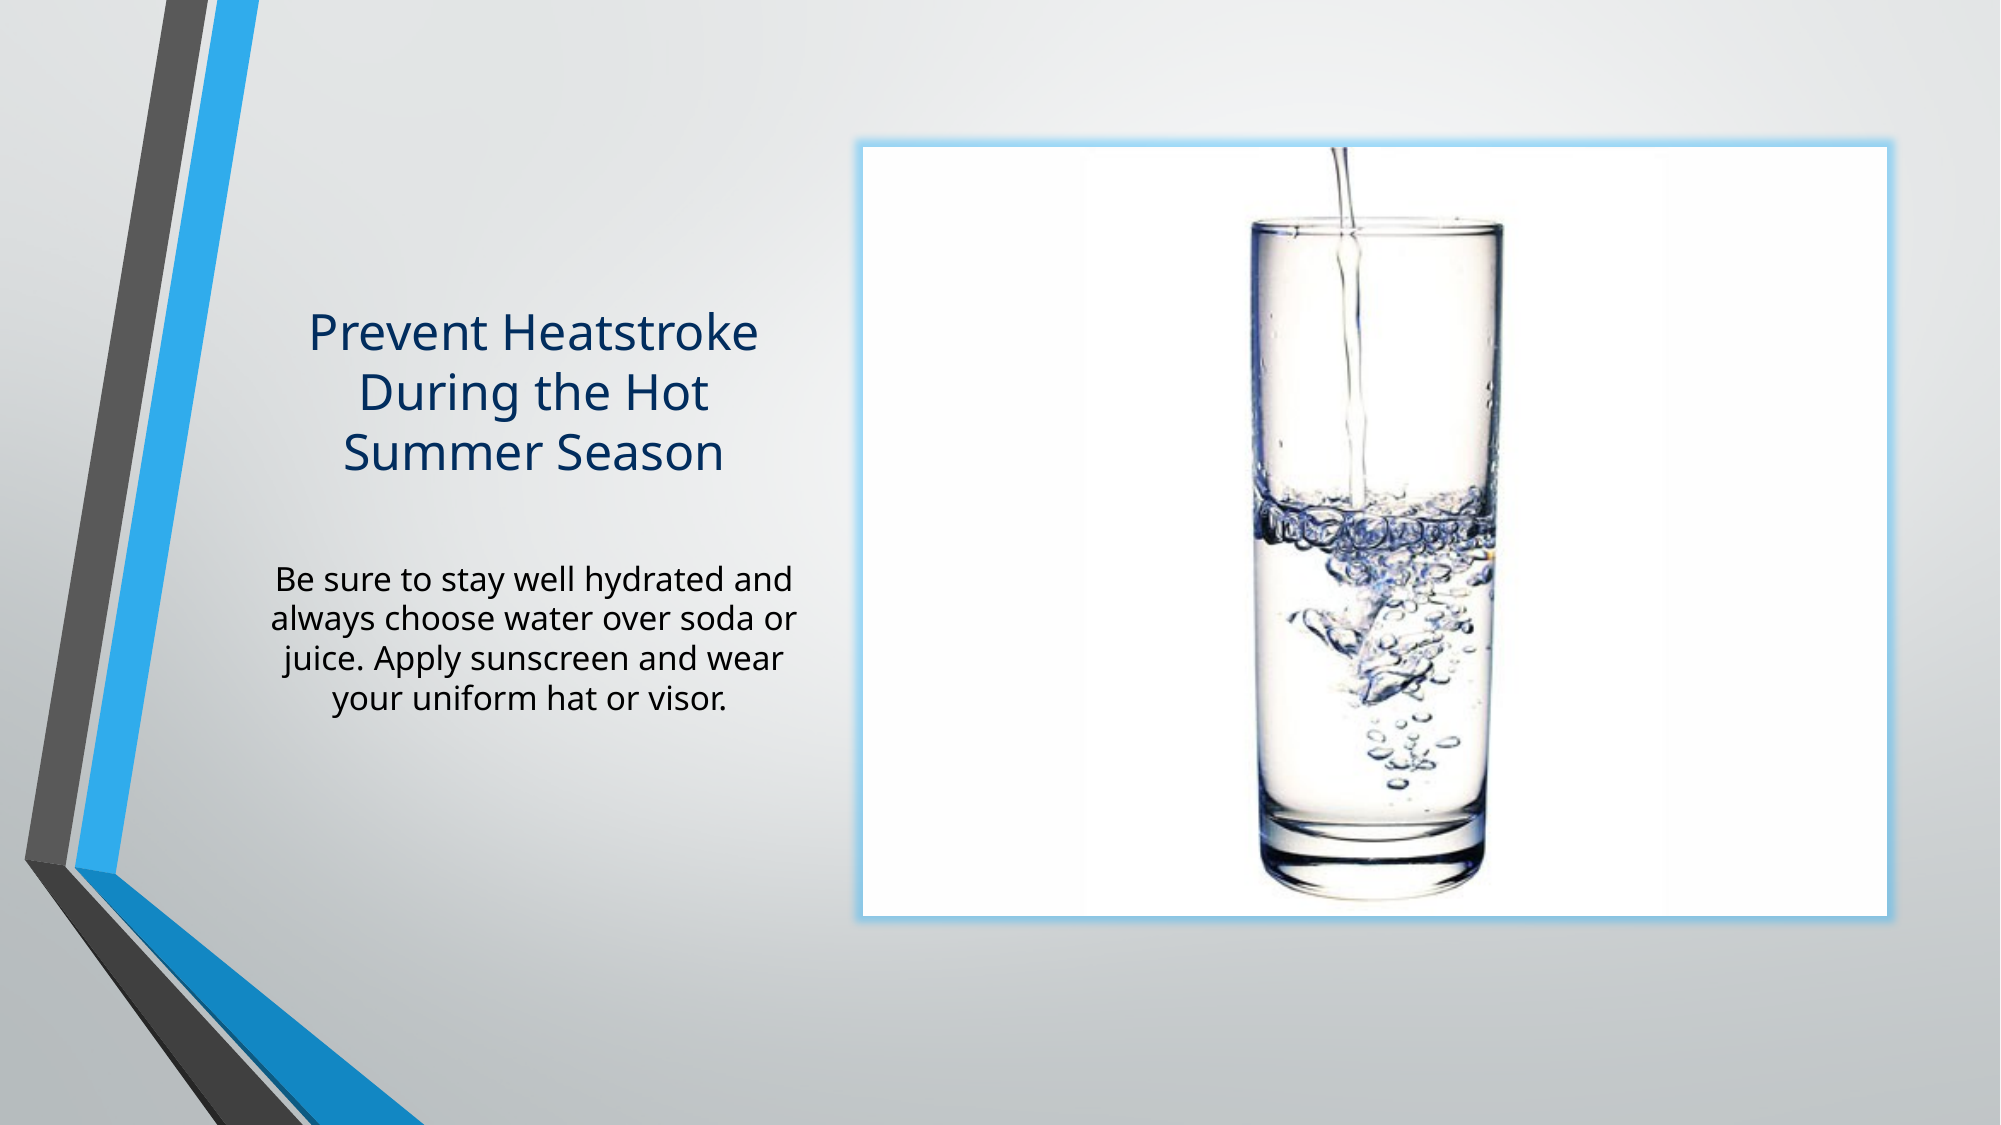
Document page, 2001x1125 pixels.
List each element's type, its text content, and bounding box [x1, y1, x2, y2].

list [863, 147, 1888, 916]
list Be sure to stay well hydrated and always choose water over soda or juice. Apply sunscreen and wear your uniform hat or visor. [243, 487, 826, 788]
title Prevent Heatstroke During the Hot Summer Season [243, 262, 826, 487]
